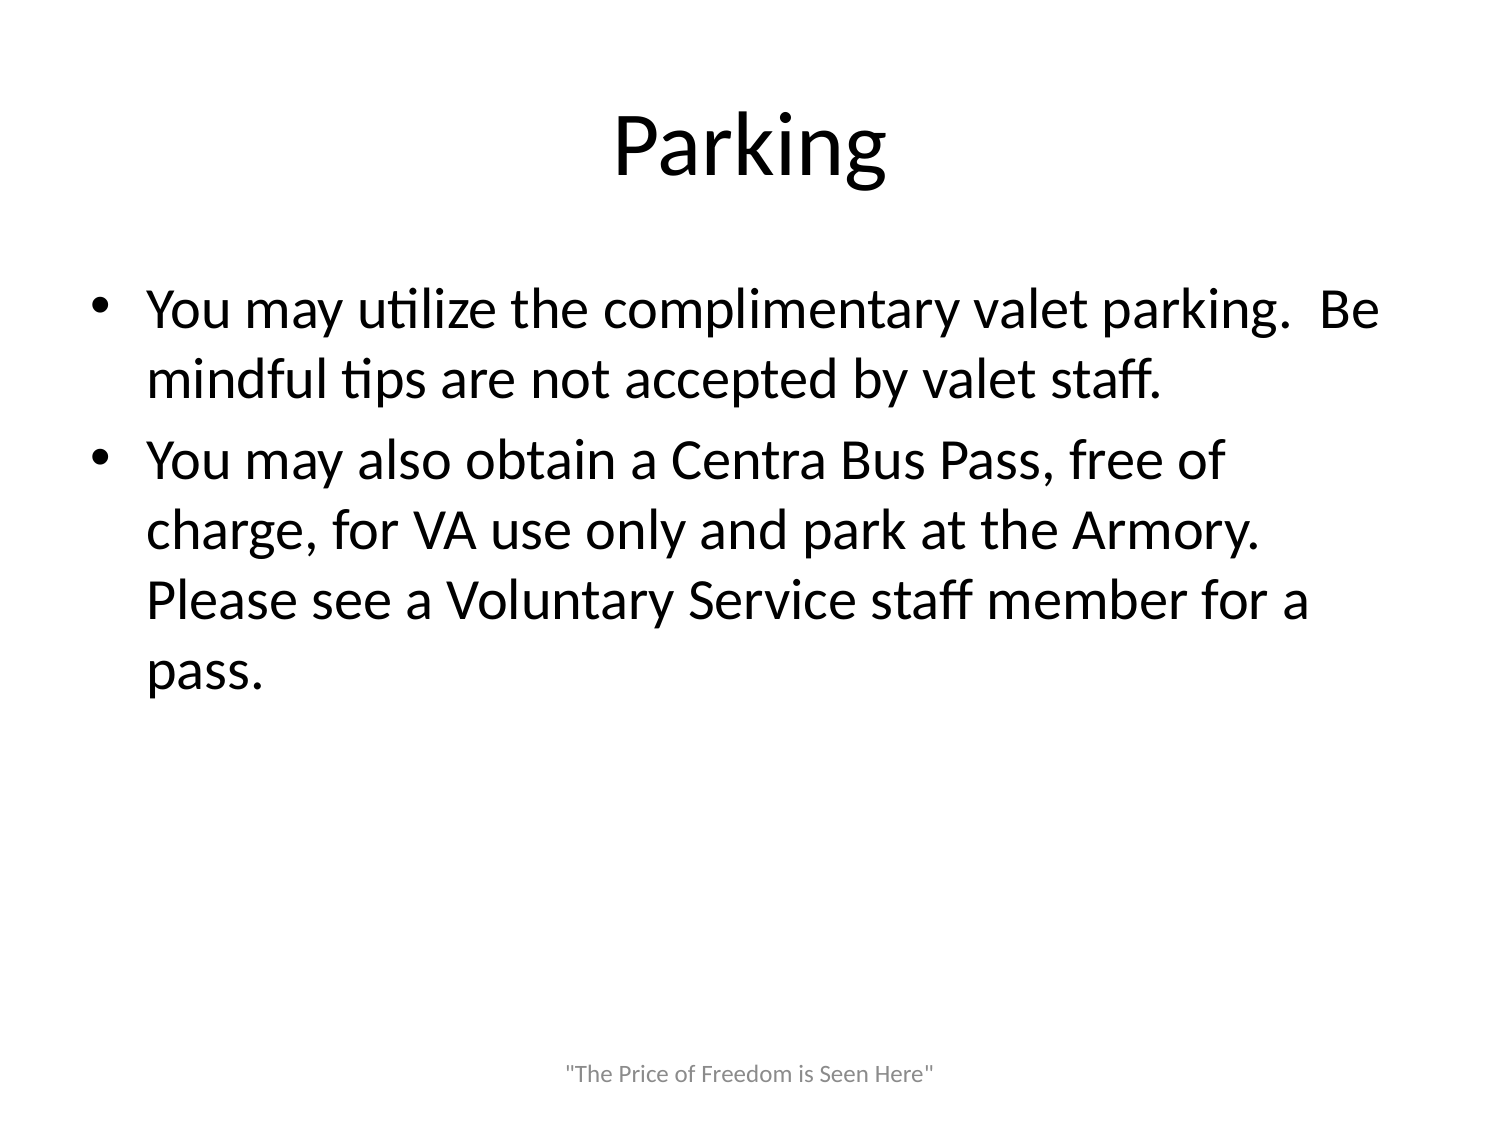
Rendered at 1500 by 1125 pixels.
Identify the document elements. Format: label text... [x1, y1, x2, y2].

footer "The Price of Freedom is Seen Here" [512, 1042, 988, 1103]
title Parking [75, 45, 1425, 233]
list You may utilize the complimentary valet parking. Be mindful tips are not accepted by valet staff. You may also obtain a Centra Bus Pass, free of charge, for VA use only and park at the Armory. Please see a Voluntary Service staff member for a pass. [75, 262, 1425, 1005]
